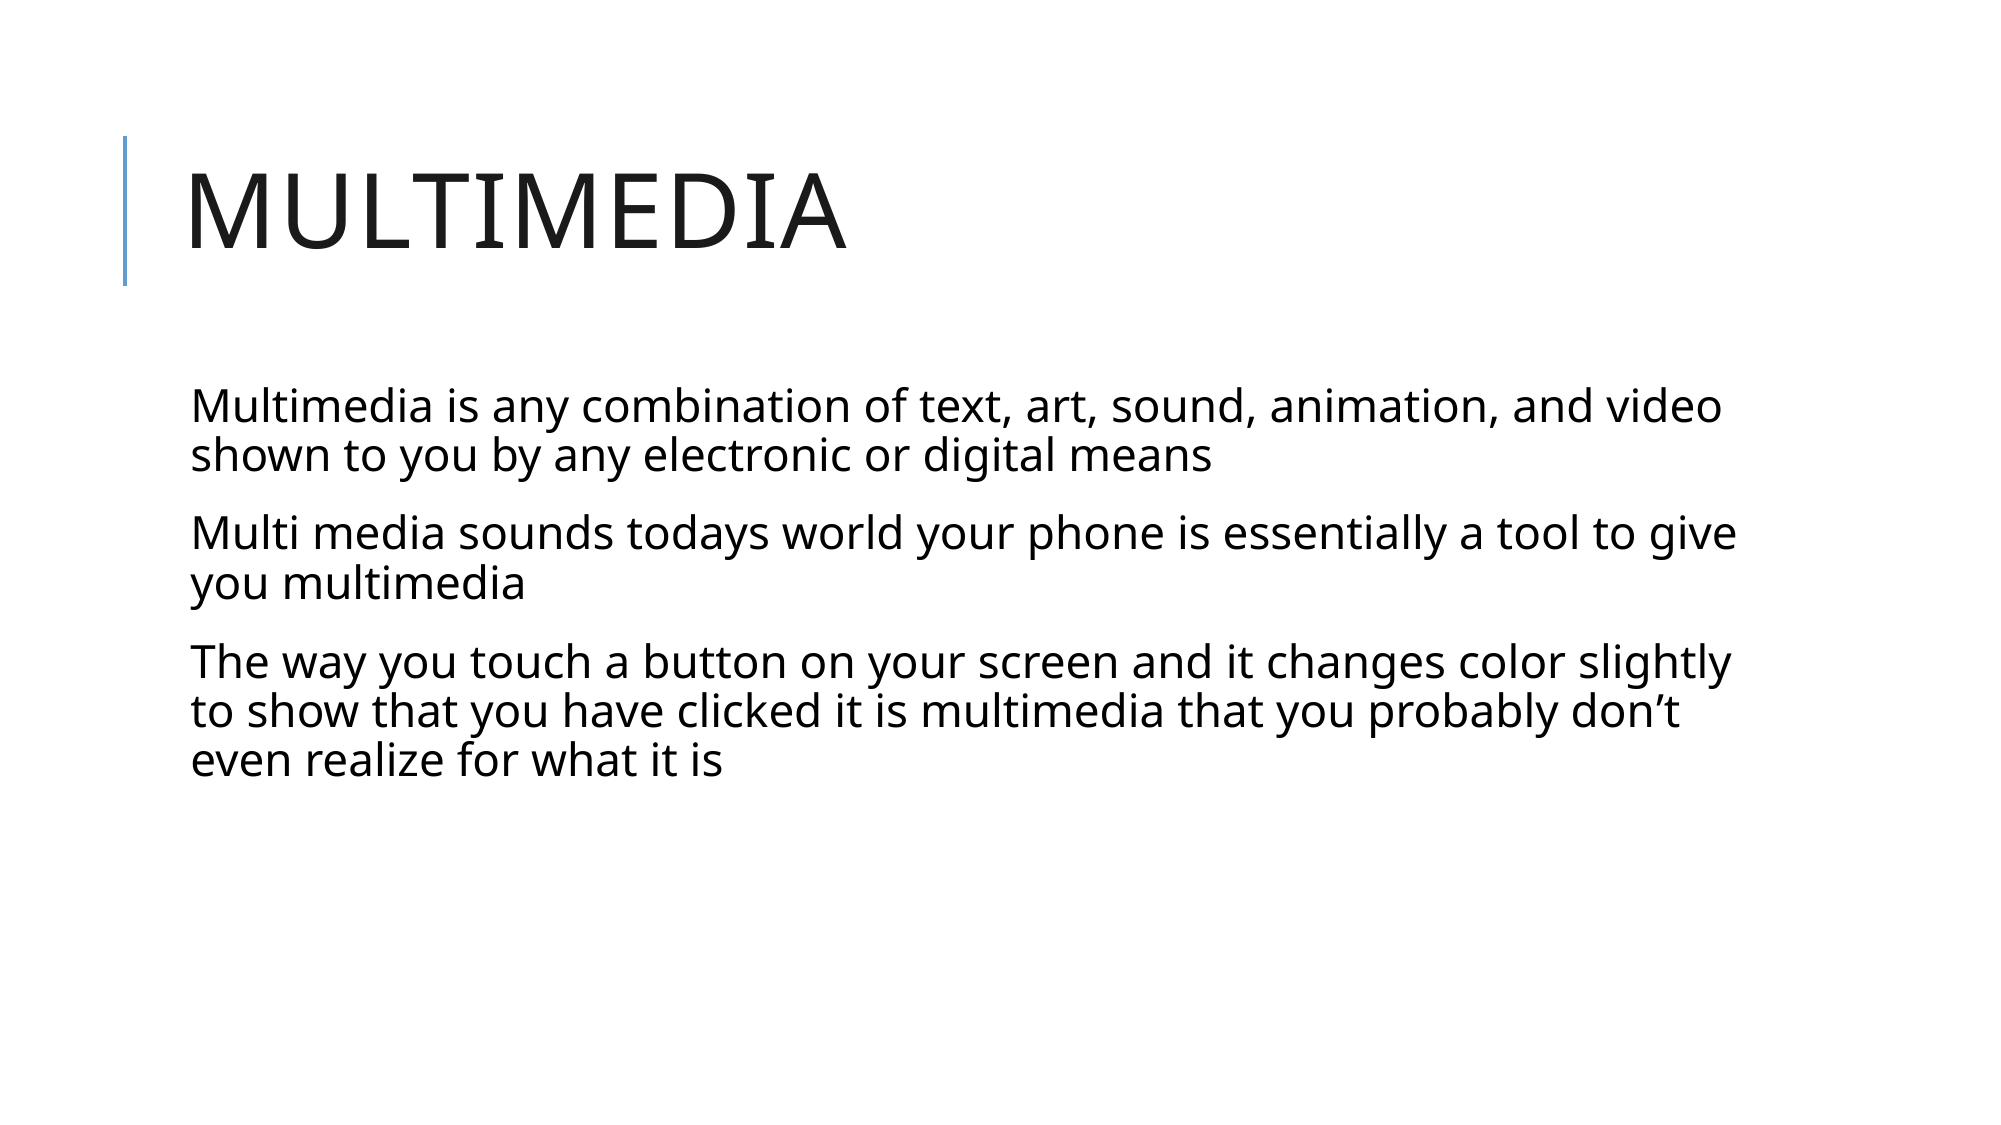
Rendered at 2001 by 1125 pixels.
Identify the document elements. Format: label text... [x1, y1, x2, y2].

list Multimedia is any combination of text, art, sound, animation, and video shown to you by any electronic or digital means Multi media sounds todays world your phone is essentially a tool to give you multimedia The way you touch a button on your screen and it changes color slightly to show that you have clicked it is multimedia that you probably don’t even realize for what it is [168, 375, 1763, 1035]
title Multimedia [168, 96, 1763, 342]
